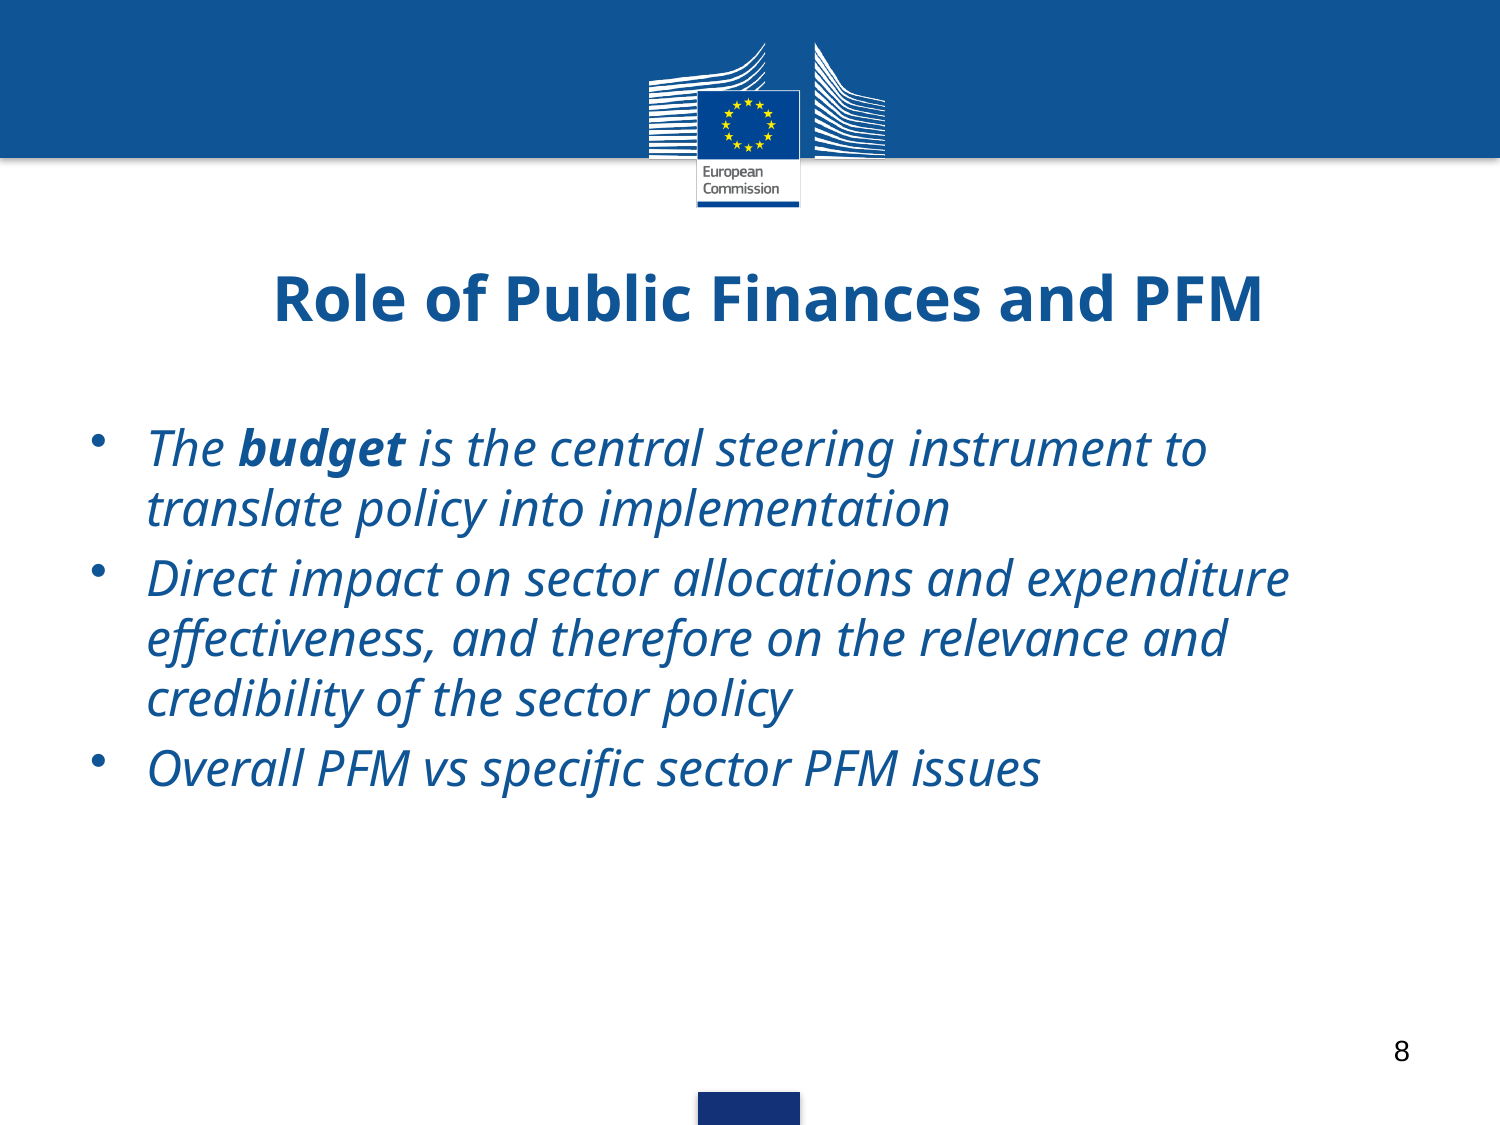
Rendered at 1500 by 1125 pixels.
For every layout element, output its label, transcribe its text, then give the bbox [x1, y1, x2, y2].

list The budget is the central steering instrument to translate policy into implementation Direct impact on sector allocations and expenditure effectiveness, and therefore on the relevance and credibility of the sector policy Overall PFM vs specific sector PFM issues [75, 408, 1425, 988]
title Role of Public Finances and PFM [64, 219, 1415, 374]
picture [649, 42, 885, 208]
slide_number 8 [1074, 1024, 1425, 1103]
